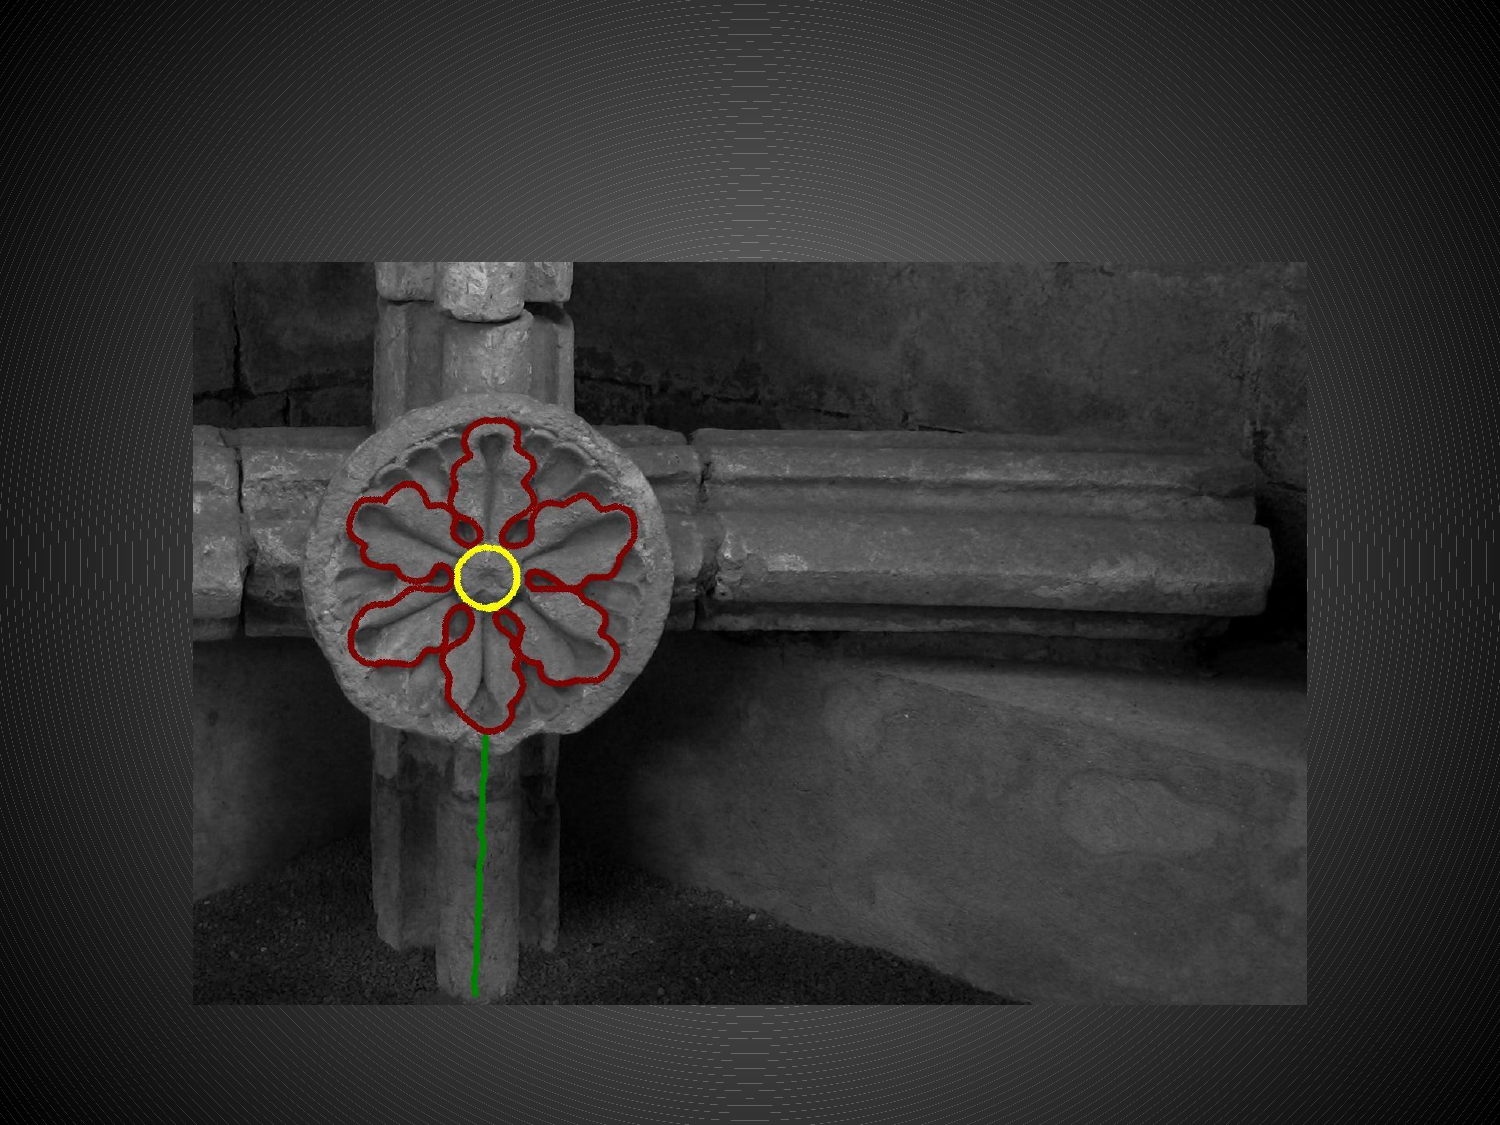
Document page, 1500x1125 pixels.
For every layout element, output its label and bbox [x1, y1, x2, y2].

list [193, 262, 1307, 1006]
